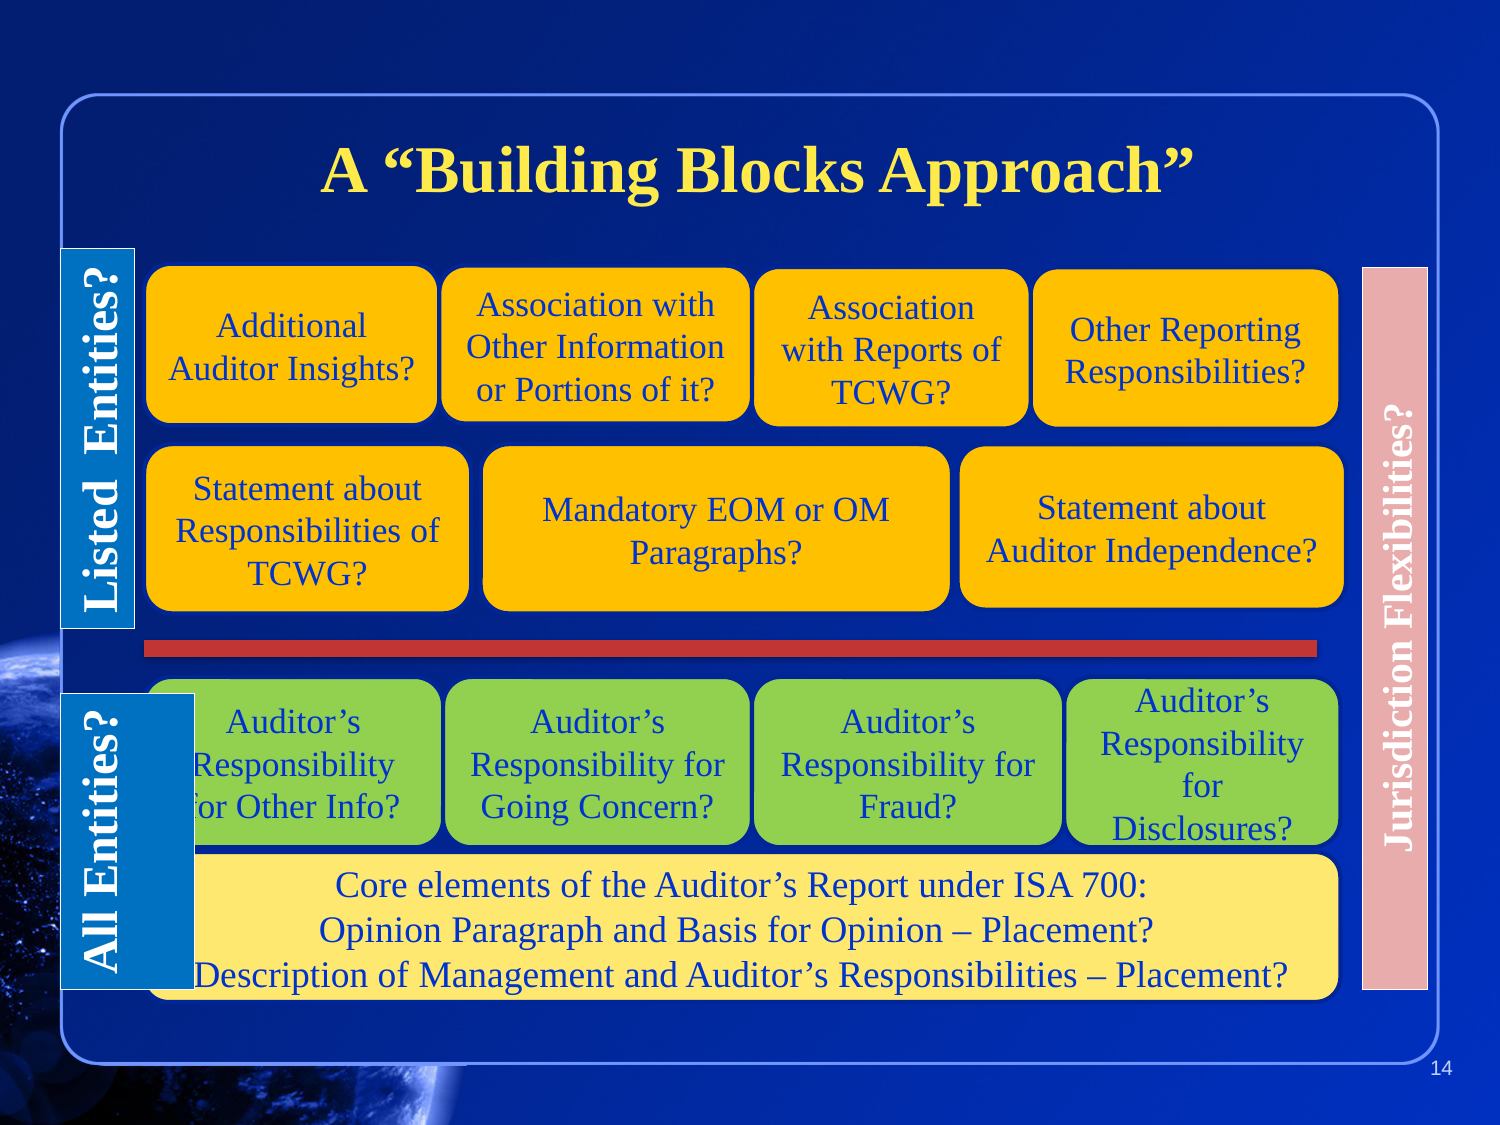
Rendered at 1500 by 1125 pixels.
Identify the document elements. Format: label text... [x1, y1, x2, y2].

list A “Building Blocks Approach” [107, 118, 1411, 215]
text_box Additional Auditor Insights? [141, 261, 439, 428]
text_box Auditor’s Responsibility for Fraud? [749, 674, 1067, 850]
text_box Auditor’s Responsibility for Other Info? [140, 674, 443, 850]
text_box Statement about Auditor Independence? [955, 442, 1349, 612]
text_box Mandatory EOM or OM Paragraphs? [478, 441, 954, 616]
footer 14 [992, 1046, 1469, 1125]
text_box Jurisdiction Flexibilities? [1362, 267, 1428, 990]
text_box Other Reporting Responsibilities? [1031, 265, 1343, 431]
text_box Auditor’s Responsibility for Disclosures? [1064, 674, 1343, 850]
picture [0, 0, 1500, 1125]
text_box Listed Entities? [60, 248, 135, 629]
text_box Auditor’s Responsibility for Going Concern? [440, 674, 752, 850]
text_box Association with Other Information or Portions of it? [437, 263, 755, 426]
text_box Statement about Responsibilities of TCWG? [141, 441, 474, 616]
text_box All Entities? [60, 693, 135, 990]
text_box Association with Reports of TCWG? [751, 264, 1033, 431]
text_box Core elements of the Auditor’s Report under ISA 700: Opinion Paragraph and Basis for Opinion – Placement? Description of Management and Auditor’s Responsibilities – Placement? [141, 849, 1343, 1005]
